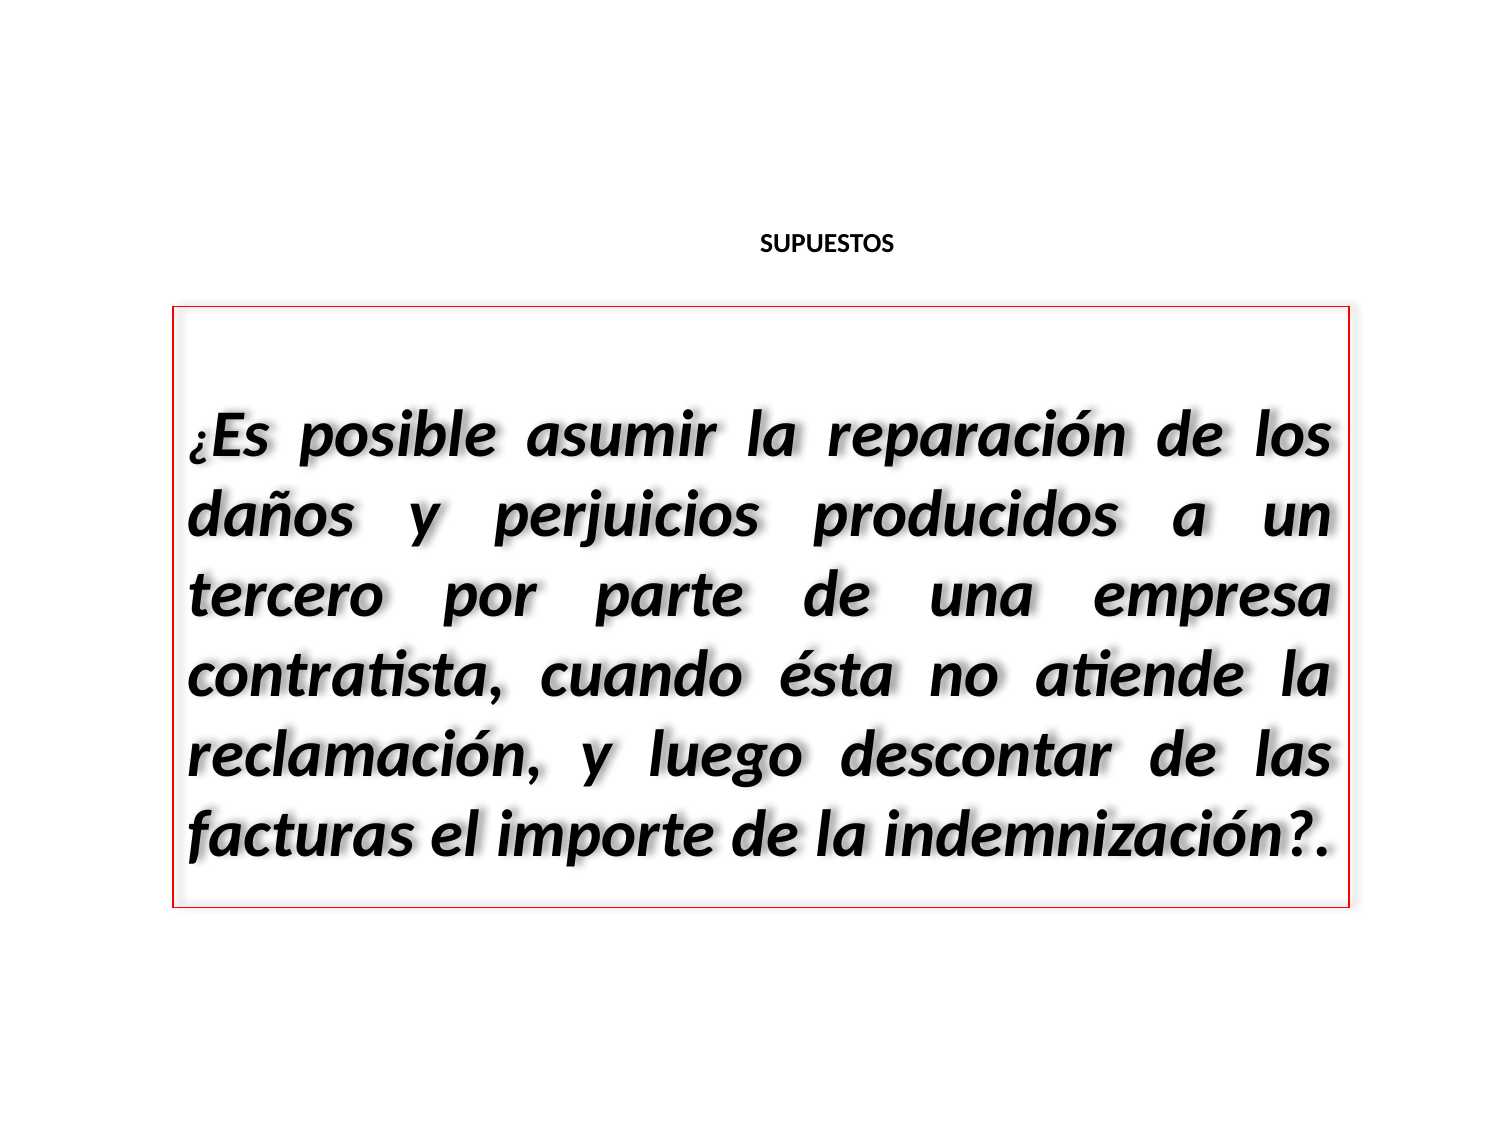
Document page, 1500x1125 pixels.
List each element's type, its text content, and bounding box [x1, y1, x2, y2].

title SUPUESTOS [238, 217, 1416, 300]
list ¿Es posible asumir la reparación de los daños y perjuicios producidos a un tercero por parte de una empresa contratista, cuando ésta no atiende la reclamación, y luego descontar de las facturas el importe de la indemnización?. [172, 306, 1350, 908]
